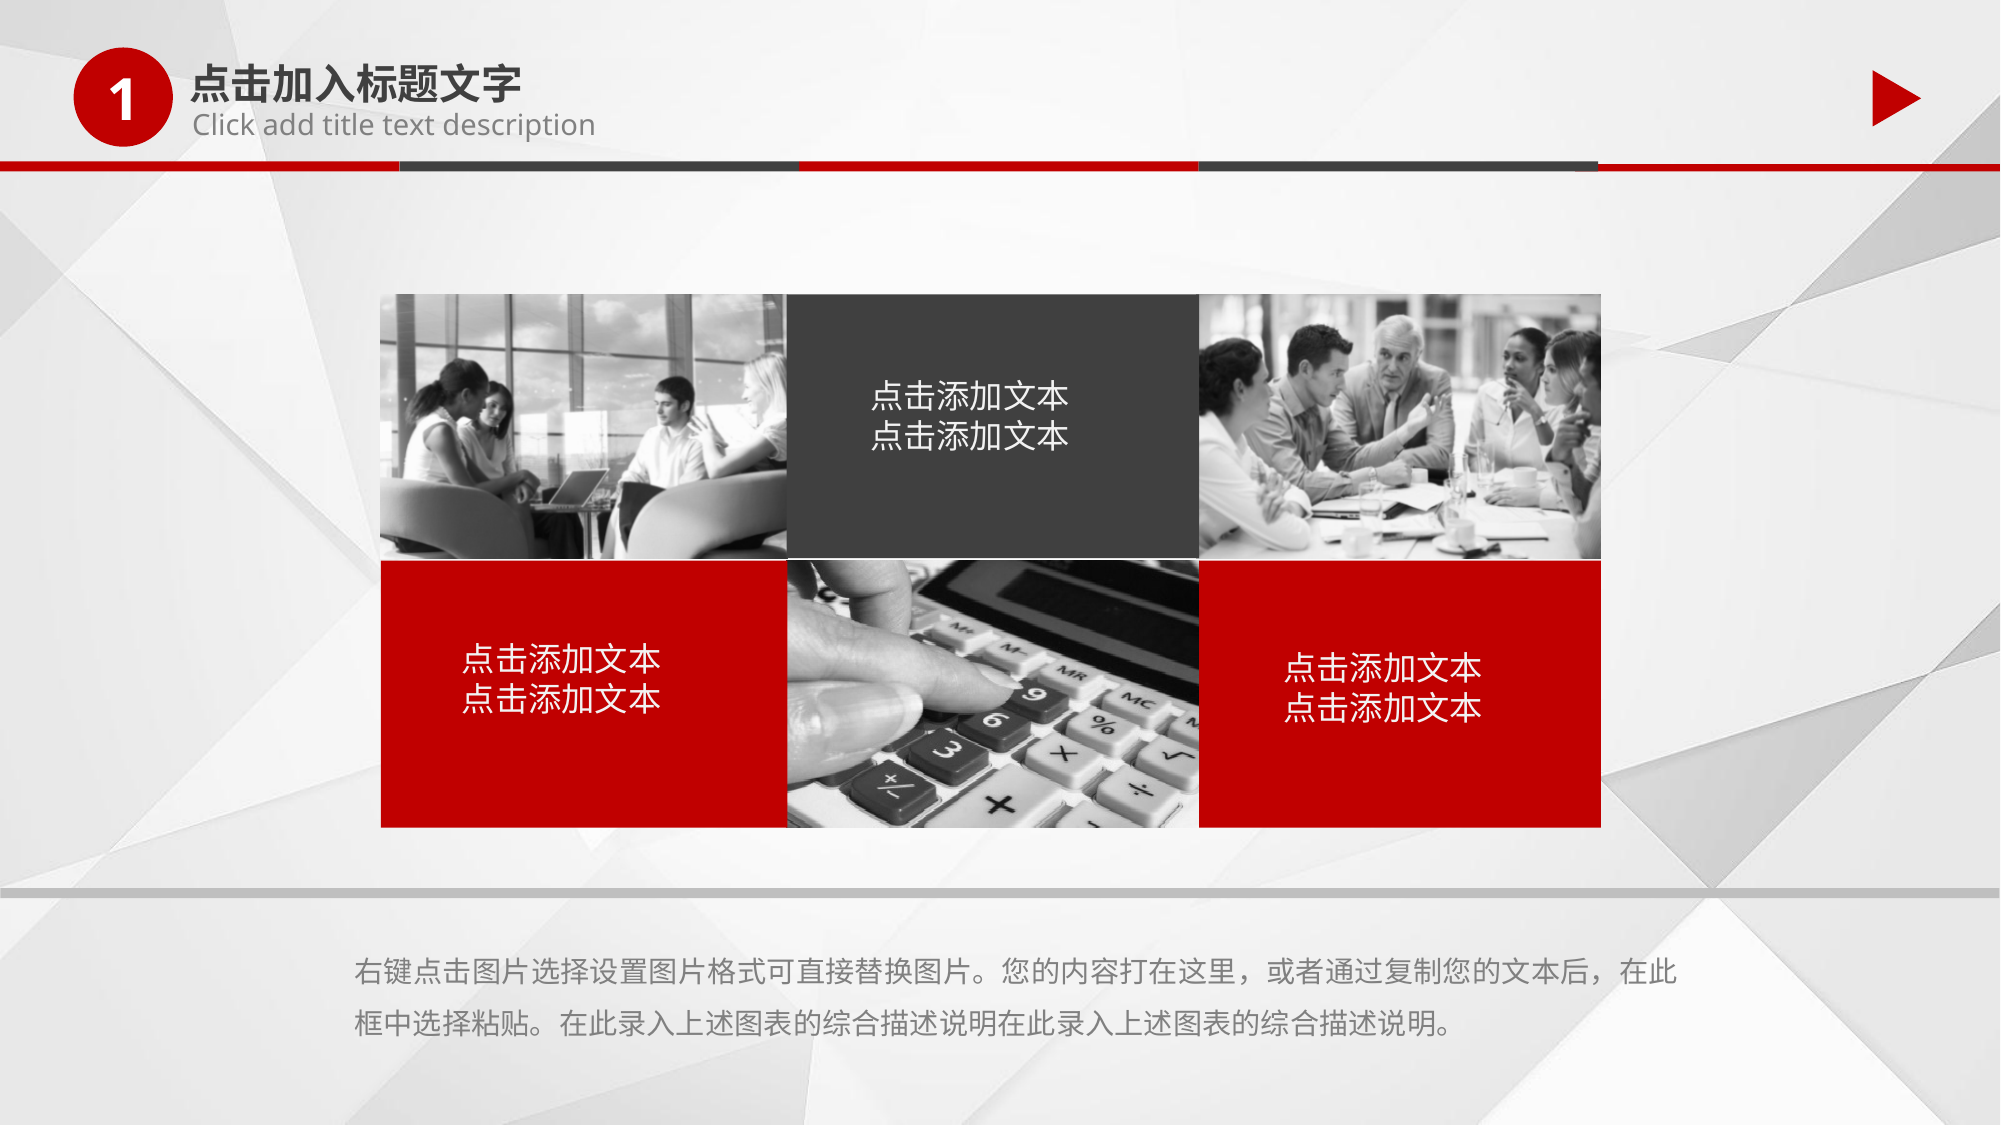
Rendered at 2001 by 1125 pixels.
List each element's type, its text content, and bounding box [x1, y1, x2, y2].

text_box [73, 47, 681, 150]
picture [0, 0, 2001, 1125]
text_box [380, 560, 788, 828]
text_box [0, 887, 2000, 899]
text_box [0, 161, 2000, 172]
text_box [1199, 560, 1601, 828]
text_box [786, 294, 1200, 559]
text_box [1871, 68, 1924, 129]
text_box 右键点击图片选择设置图片格式可直接替换图片。您的内容打在这里，或者通过复制您的文本后，在此框中选择粘贴。在此录入上述图表的综合描述说明在此录入上述图表的综合描述说明。 [339, 927, 1695, 1048]
